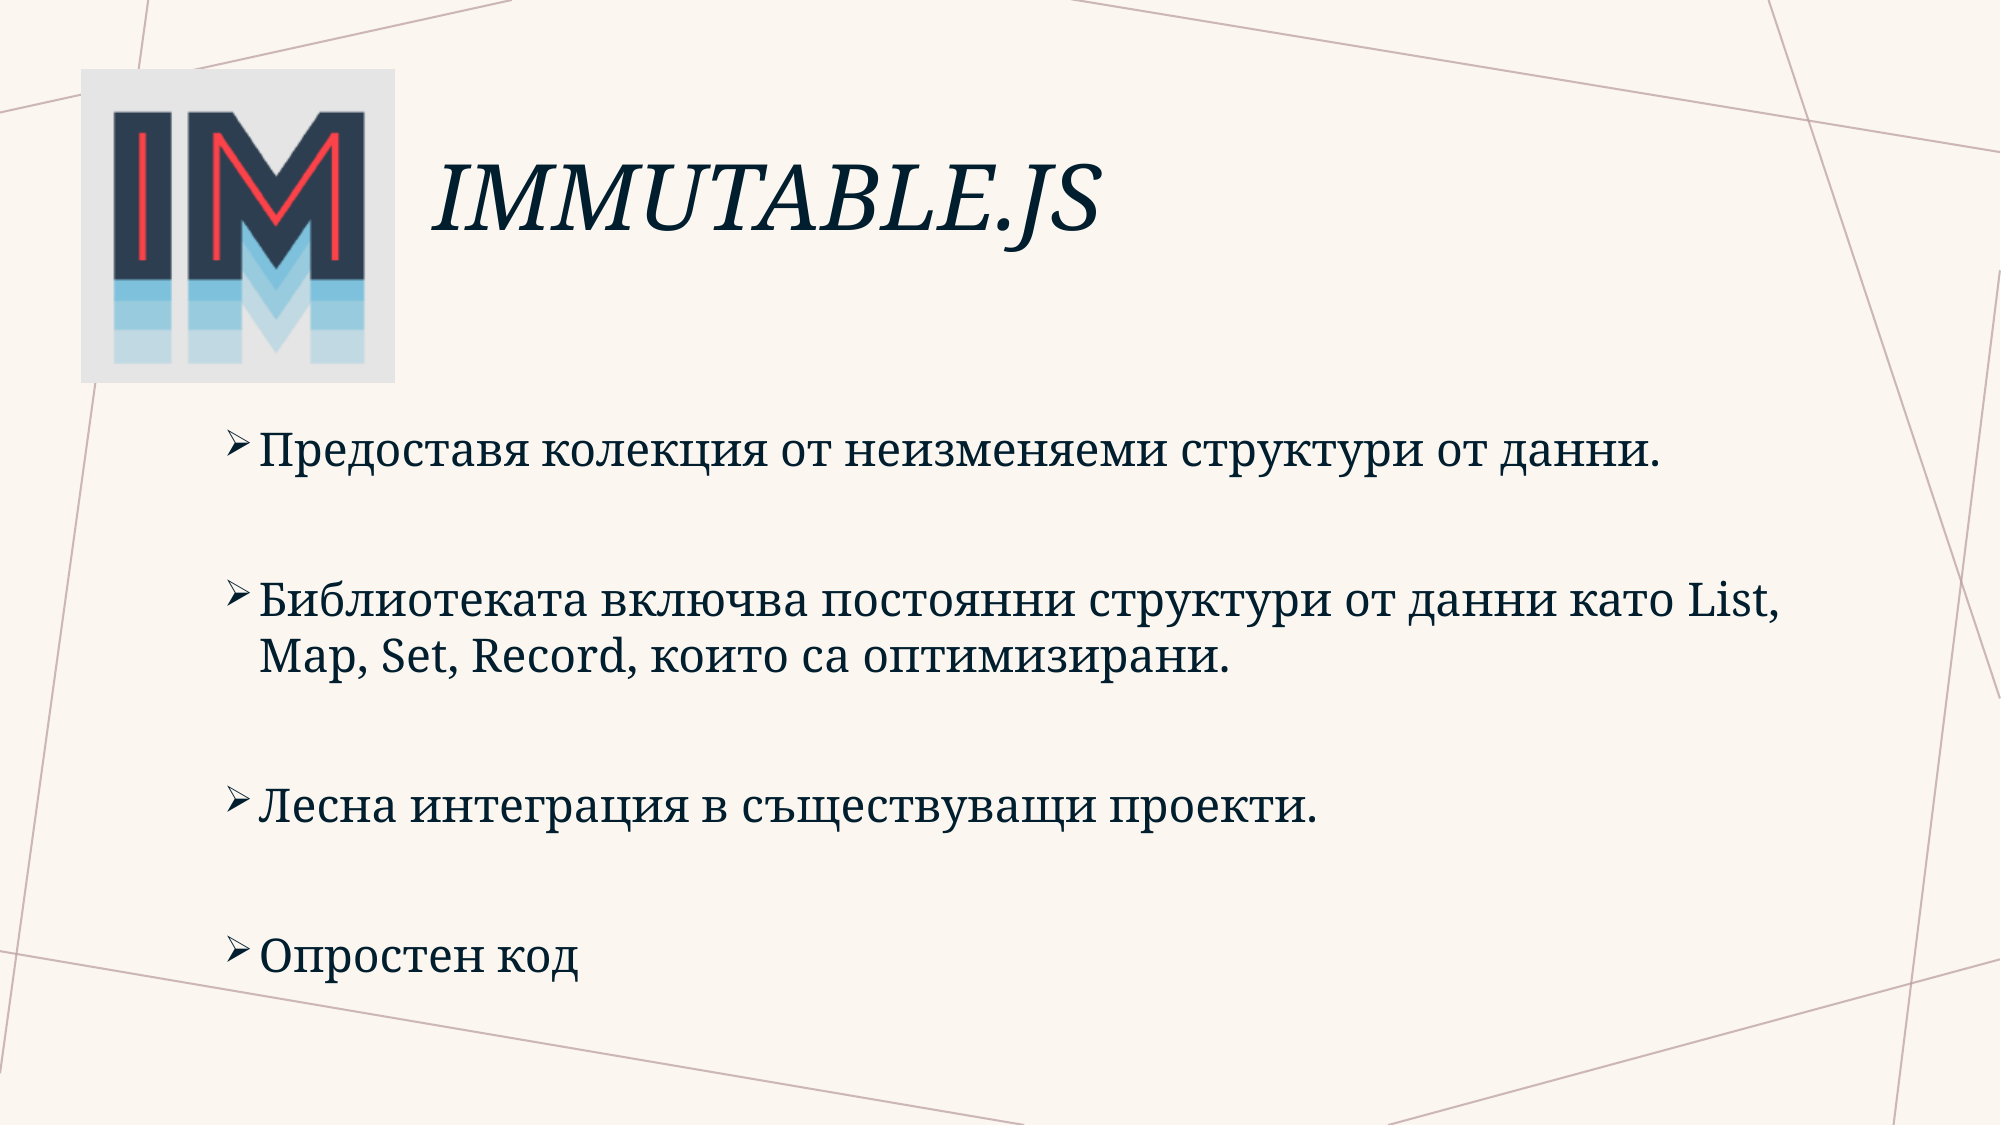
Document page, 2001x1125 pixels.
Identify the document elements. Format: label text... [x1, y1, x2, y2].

picture [81, 69, 395, 383]
title Immutable.js [418, 87, 1813, 315]
list Предоставя колекция от неизменяеми структури от данни. Библиотеката включва постоянни структури от данни като List, Map, Set, Record, които са оптимизирани. Лесна интеграция в съществуващи проекти. Опростен код [209, 412, 1813, 990]
